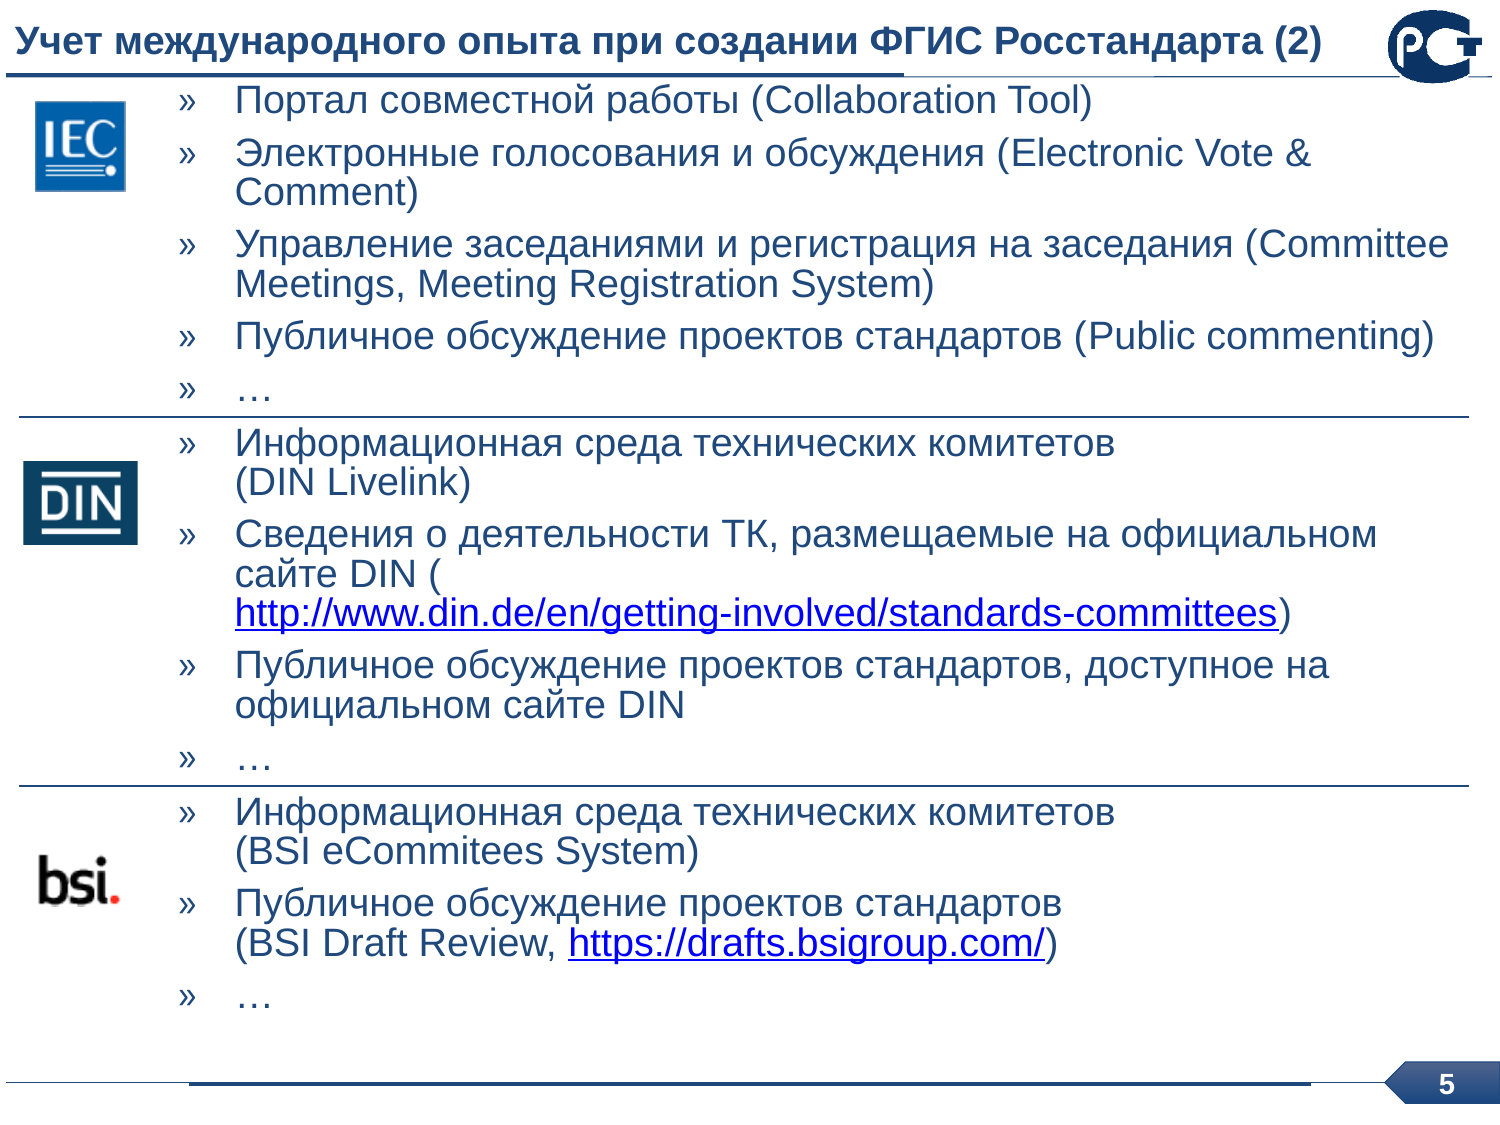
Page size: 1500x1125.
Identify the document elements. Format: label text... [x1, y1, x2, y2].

title Учет международного опыта при создании ФГИС Росстандарта (2) [0, 0, 1495, 77]
picture [38, 853, 157, 907]
table_cell Информационная среда технических комитетов (BSI eCommitees System) Публичное обсуждение проектов стандартов (BSI Draft Review, https://drafts.bsigroup.com/) … [163, 787, 1469, 1024]
table_cell [19, 418, 163, 785]
picture [35, 101, 126, 192]
table_cell Информационная среда технических комитетов (DIN Livelink) Сведения о деятельности ТК, размещаемые на официальном сайте DIN (http://www.din.de/en/getting-involved/standards-committees) Публичное обсуждение проектов стандартов, доступное на официальном сайте DIN … [163, 418, 1469, 785]
table_header Портал совместной работы (Collaboration Tool) Электронные голосования и обсуждения (Electronic Vote & Comment) Управление заседаниями и регистрация на заседания (Committee Meetings, Meeting Registration System) Публичное обсуждение проектов стандартов (Public commenting) … [163, 77, 1469, 416]
table_cell [19, 787, 163, 1024]
picture [23, 461, 138, 545]
table_header [19, 77, 163, 416]
slide_number 5 [1384, 1062, 1500, 1104]
